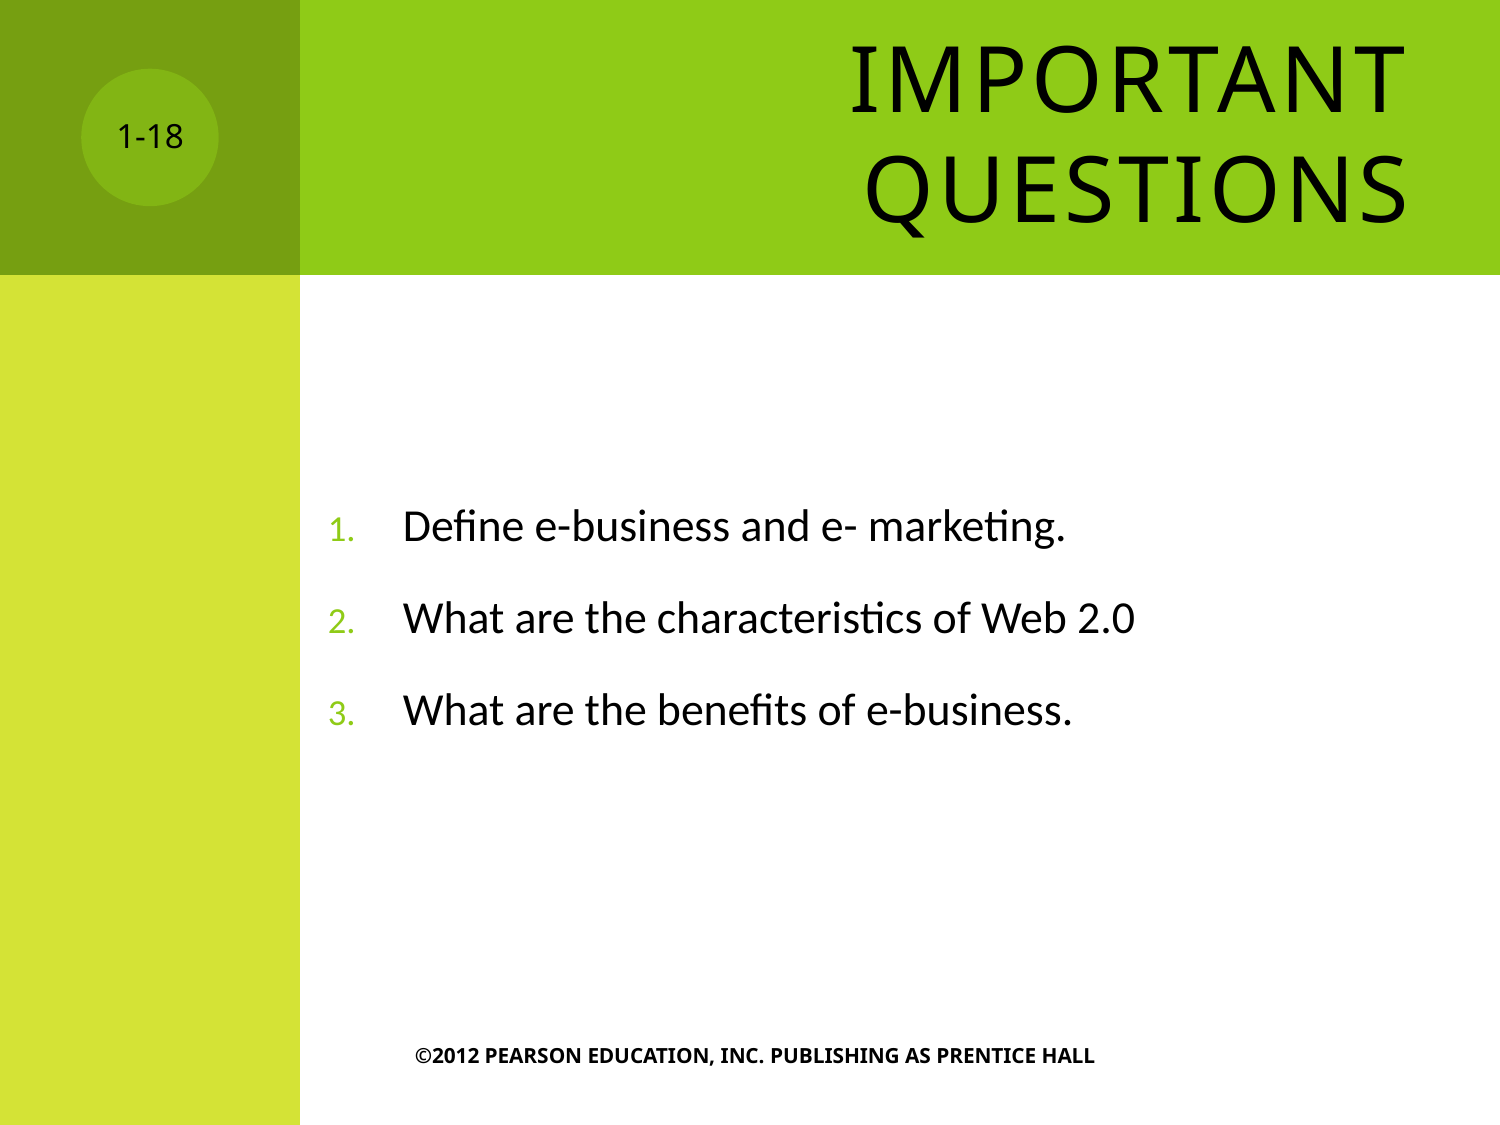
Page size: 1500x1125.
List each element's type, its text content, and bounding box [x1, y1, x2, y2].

list Define e-business and e- marketing. What are the characteristics of Web 2.0 What are the benefits of e-business. [312, 302, 1471, 1024]
footer ©2012 PEARSON EDUCATION, INC. PUBLISHING AS PRENTICE HALL [399, 1025, 1238, 1085]
slide_number 1-18 [87, 87, 213, 188]
title Important Questions [399, 37, 1425, 225]
